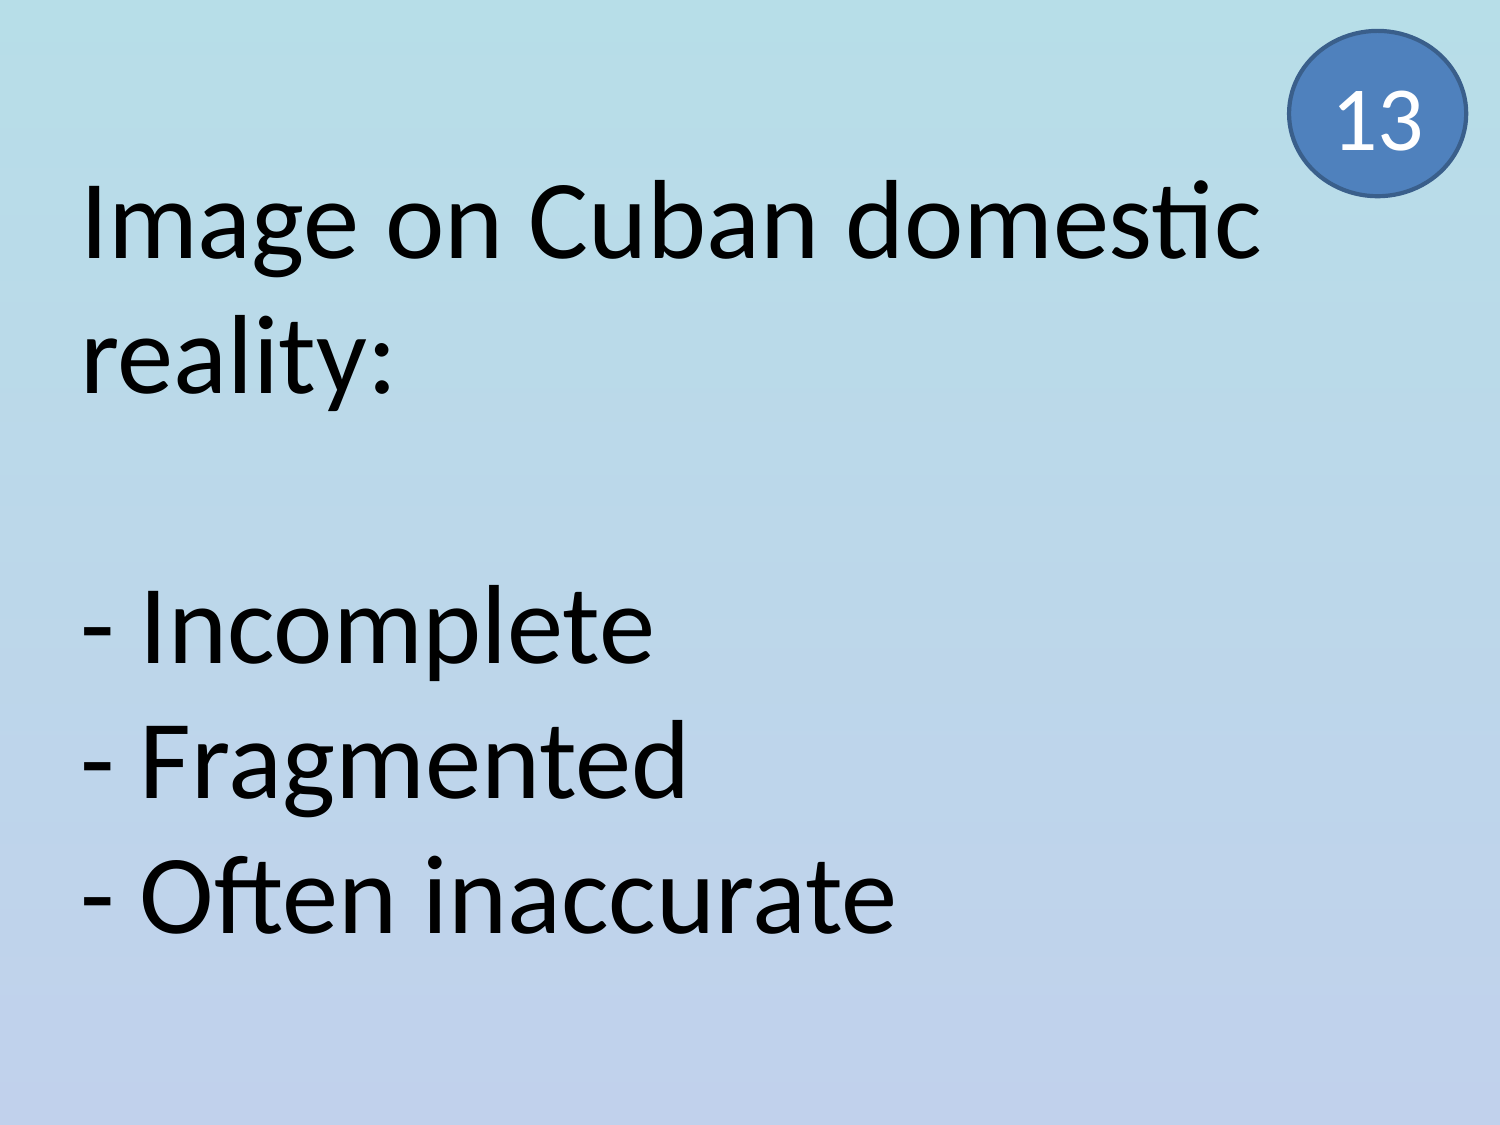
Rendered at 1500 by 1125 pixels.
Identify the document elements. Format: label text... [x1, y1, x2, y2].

title Image on Cuban domestic reality: - Incomplete - Fragmented - Often inaccurate [64, 66, 1439, 1035]
text_box 13 [1286, 28, 1469, 199]
